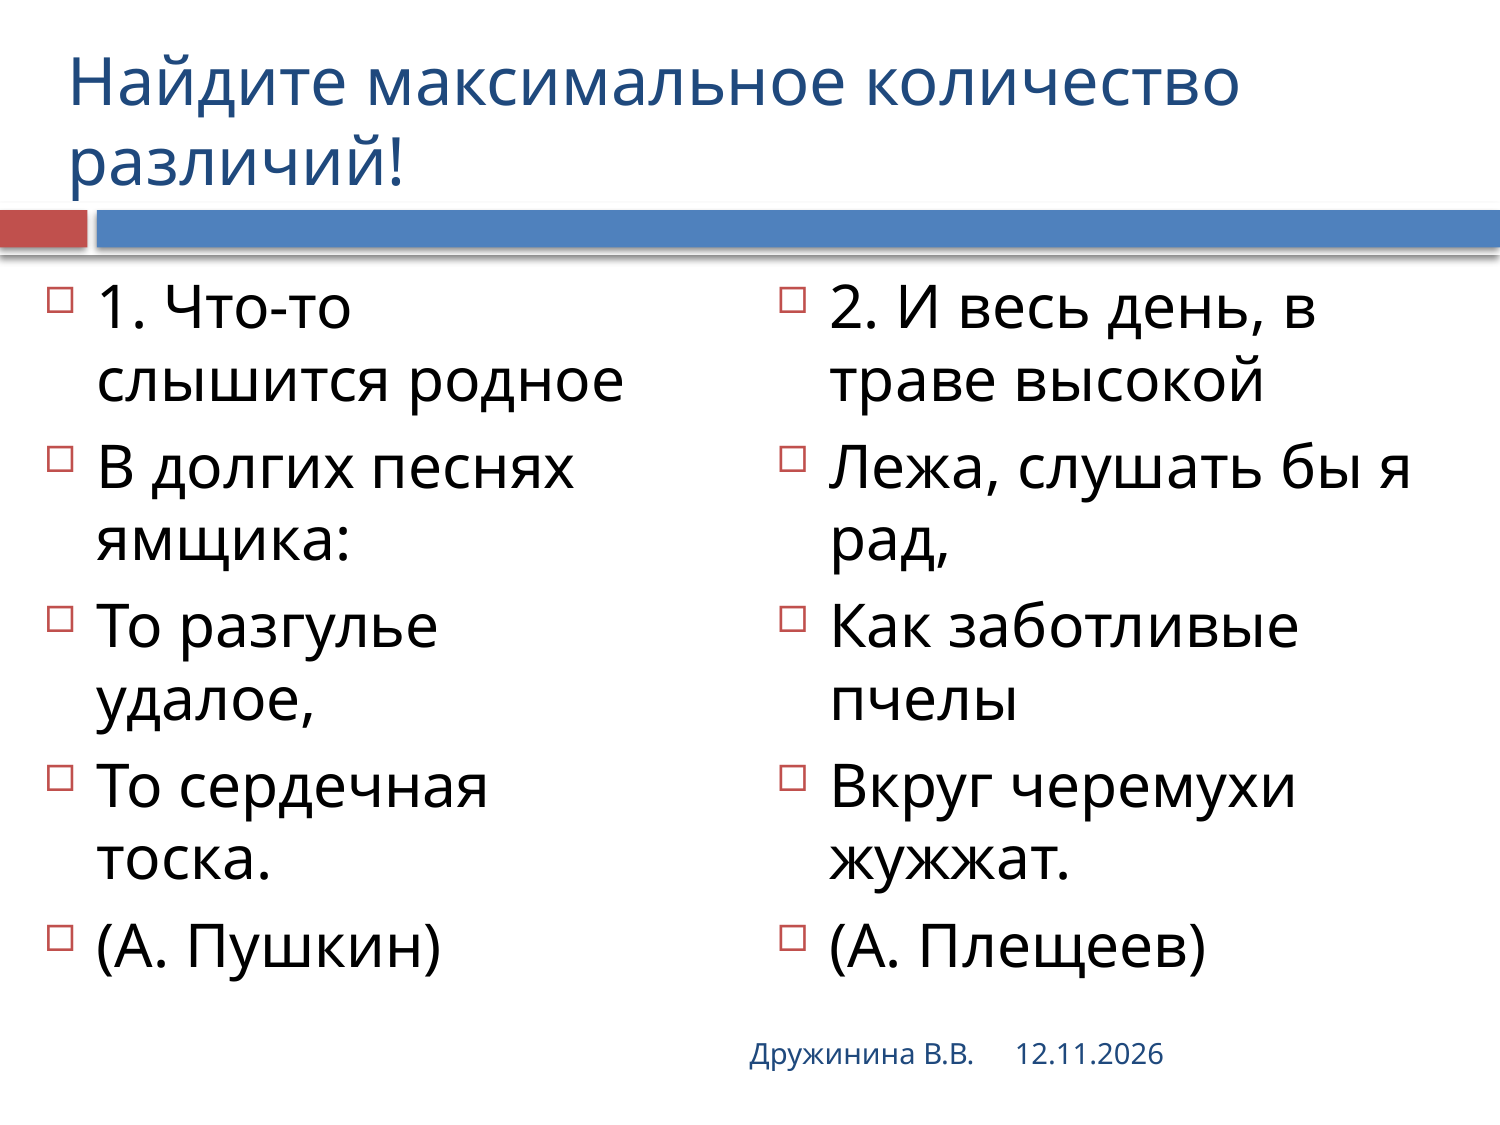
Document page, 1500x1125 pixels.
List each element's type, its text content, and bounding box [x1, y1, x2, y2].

list 2. И весь день, в траве высокой Лежа, слушать бы я рад, Как заботливые пчелы Вкруг черемухи жужжат. (А. Плещеев) [761, 260, 1471, 1011]
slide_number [999, 1025, 1438, 1085]
list 1. Что-то слышится родное В долгих песнях ямщика: То разгулье удалое, То сердечная тоска. (А. Пушкин) [29, 260, 668, 1011]
title Найдите максимальное количество различий! [53, 37, 1438, 200]
footer Дружинина В.В. [99, 1024, 990, 1085]
